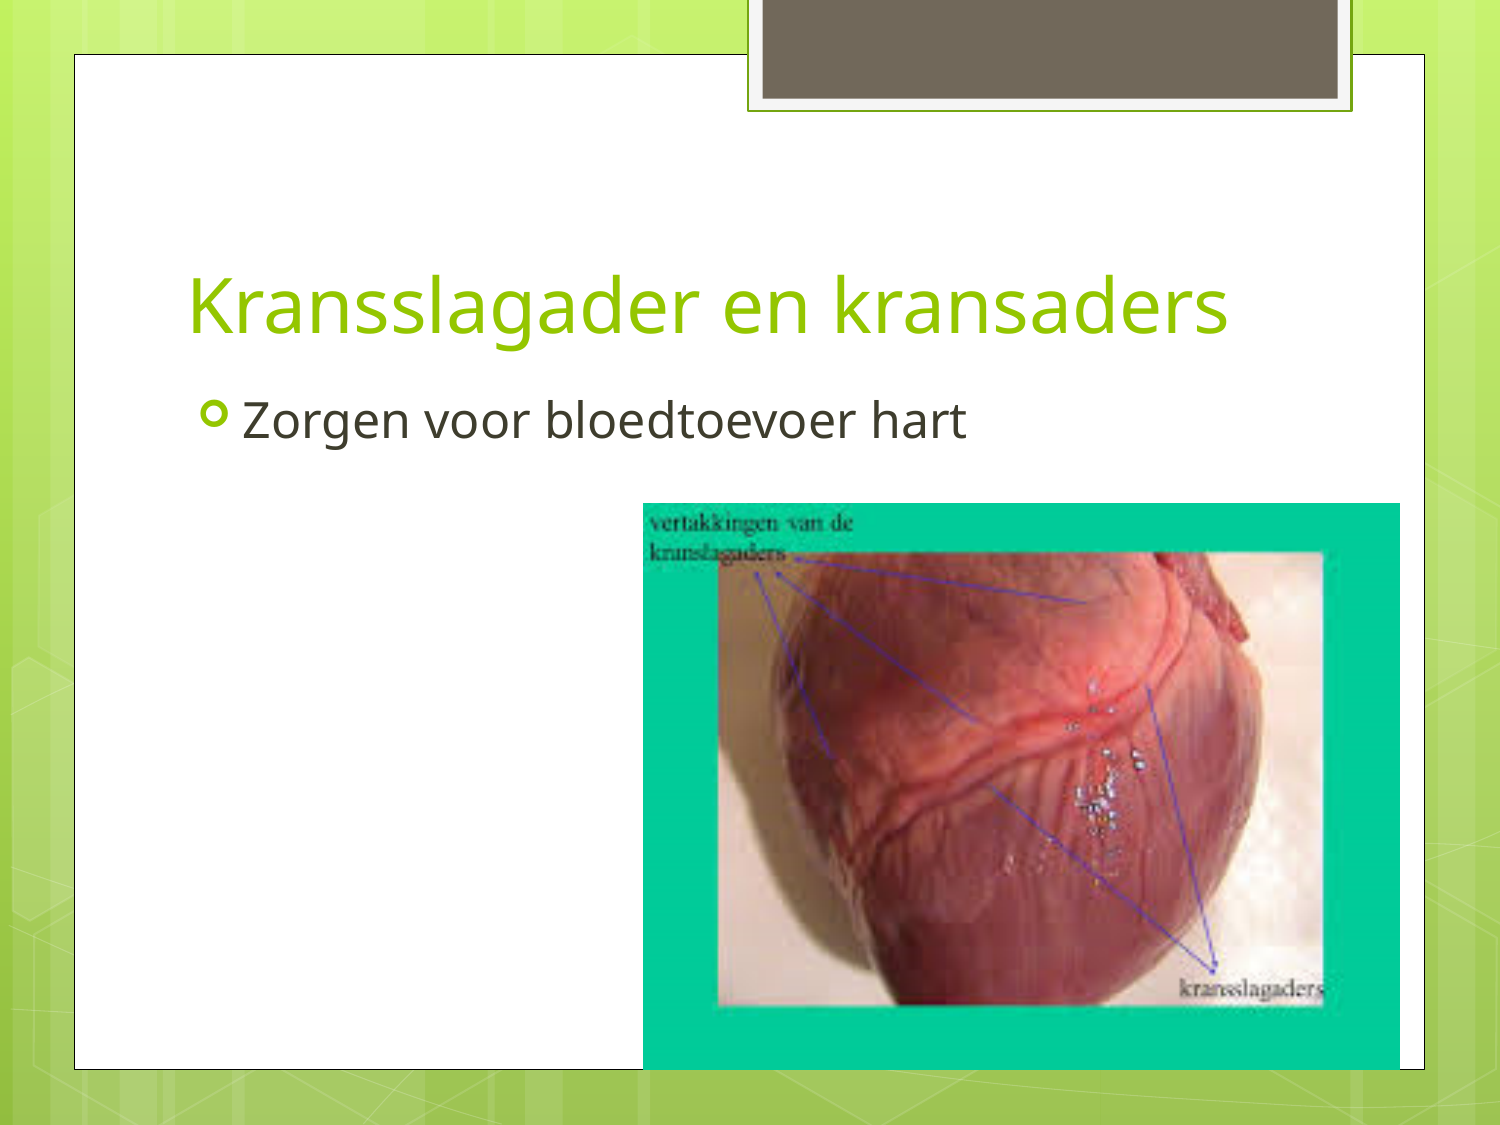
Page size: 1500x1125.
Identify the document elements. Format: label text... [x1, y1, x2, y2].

list Zorgen voor bloedtoevoer hart [171, 381, 1283, 957]
title Kransslagader en kransaders [171, 168, 1324, 357]
picture [643, 503, 1400, 1070]
